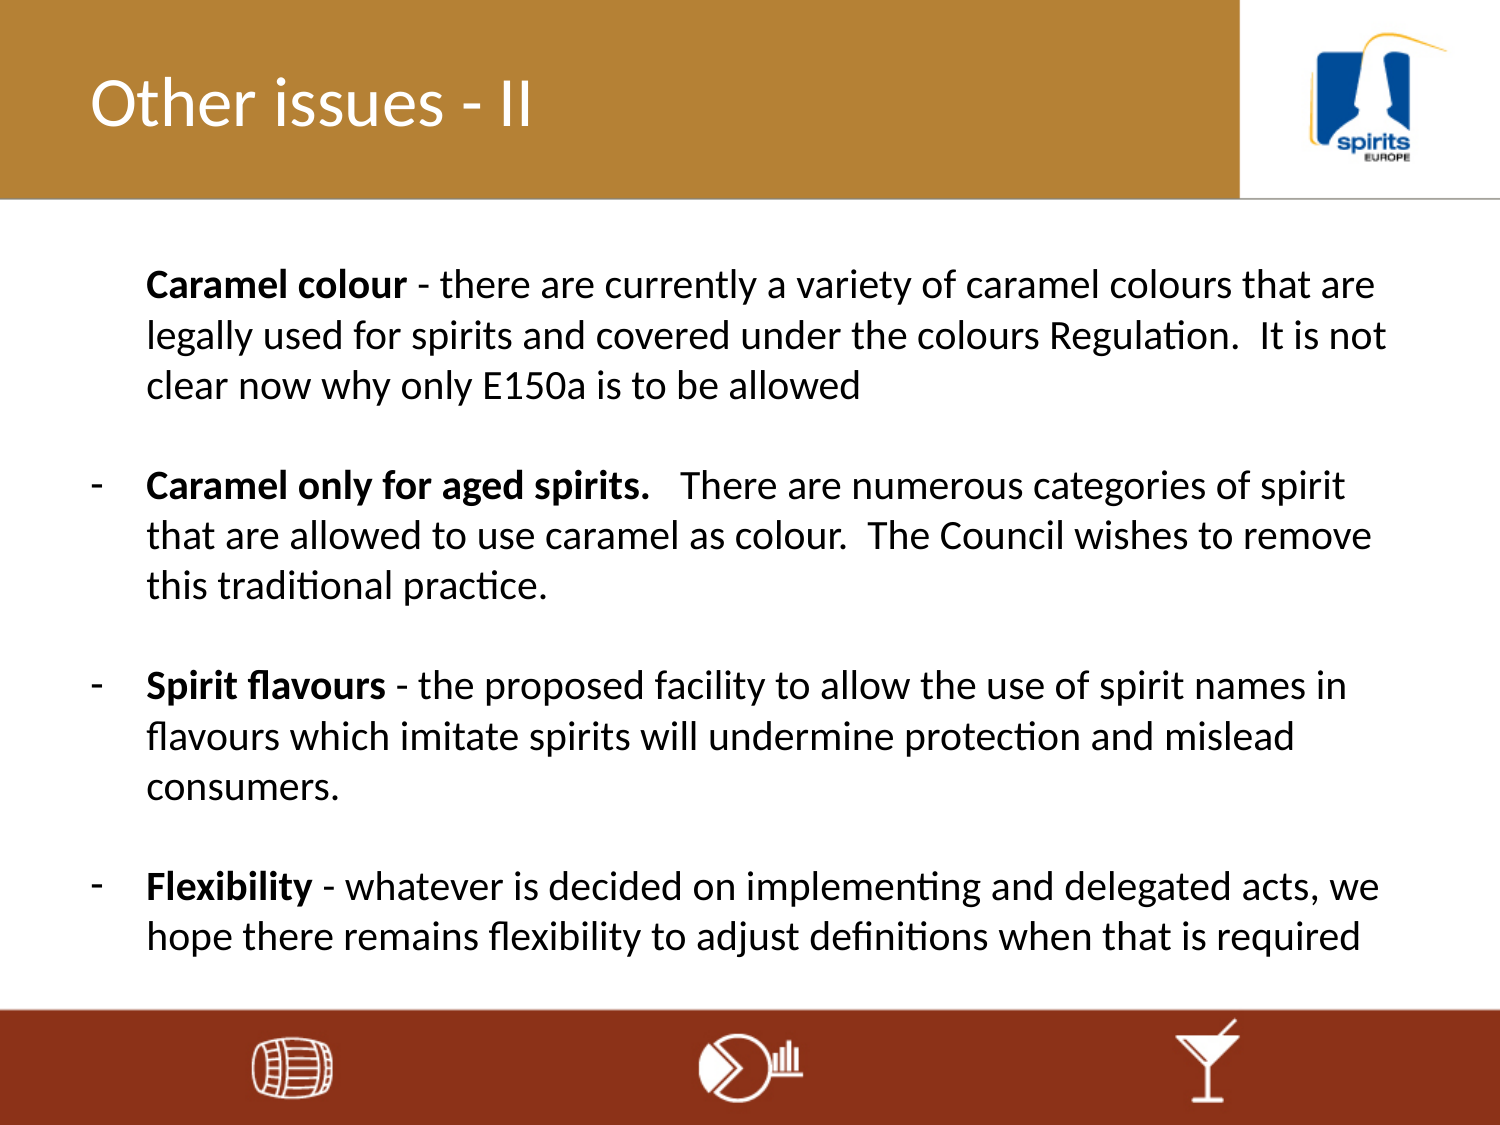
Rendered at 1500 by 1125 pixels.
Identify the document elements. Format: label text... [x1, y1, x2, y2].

list Caramel colour - there are currently a variety of caramel colours that are legally used for spirits and covered under the colours Regulation. It is not clear now why only E150a is to be allowed Caramel only for aged spirits. There are numerous categories of spirit that are allowed to use caramel as colour. The Council wishes to remove this traditional practice. Spirit flavours - the proposed facility to allow the use of spirit names in flavours which imitate spirits will undermine protection and mislead consumers. Flexibility - whatever is decided on implementing and delegated acts, we hope there remains flexibility to adjust definitions when that is required [75, 240, 1425, 996]
title Other issues - II [75, 26, 1202, 170]
picture [0, 0, 1500, 1125]
